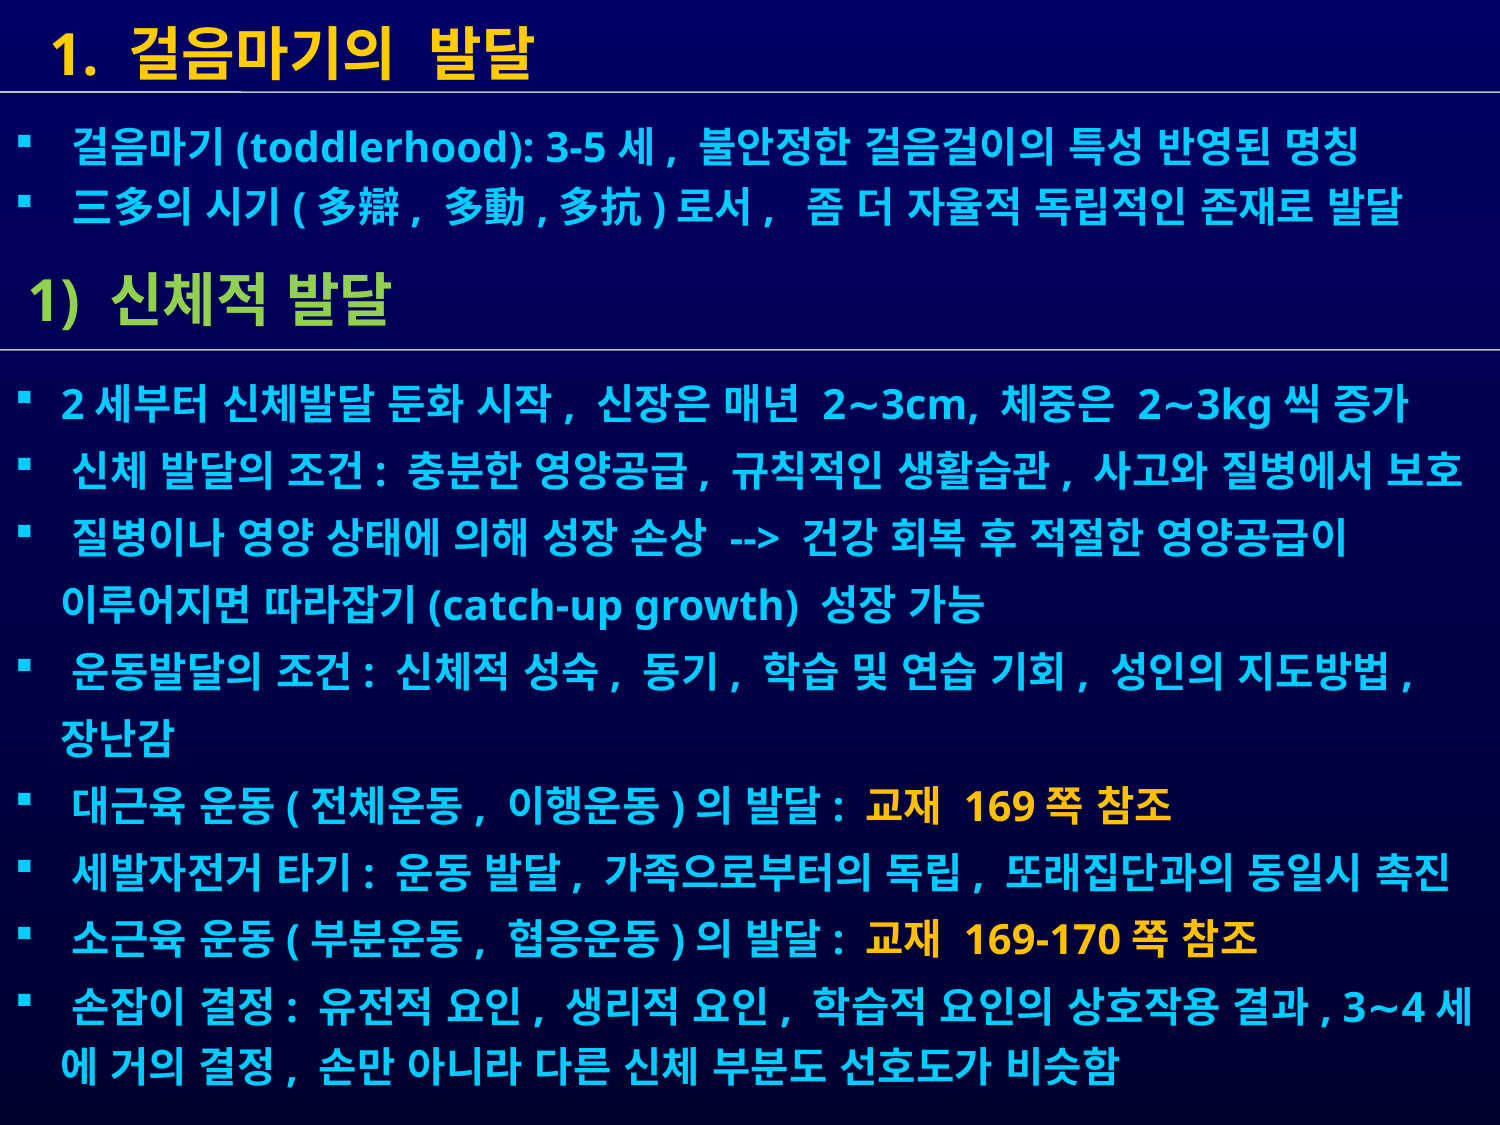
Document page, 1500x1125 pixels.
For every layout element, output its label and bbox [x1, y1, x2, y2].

text_box [0, 9, 1500, 1106]
